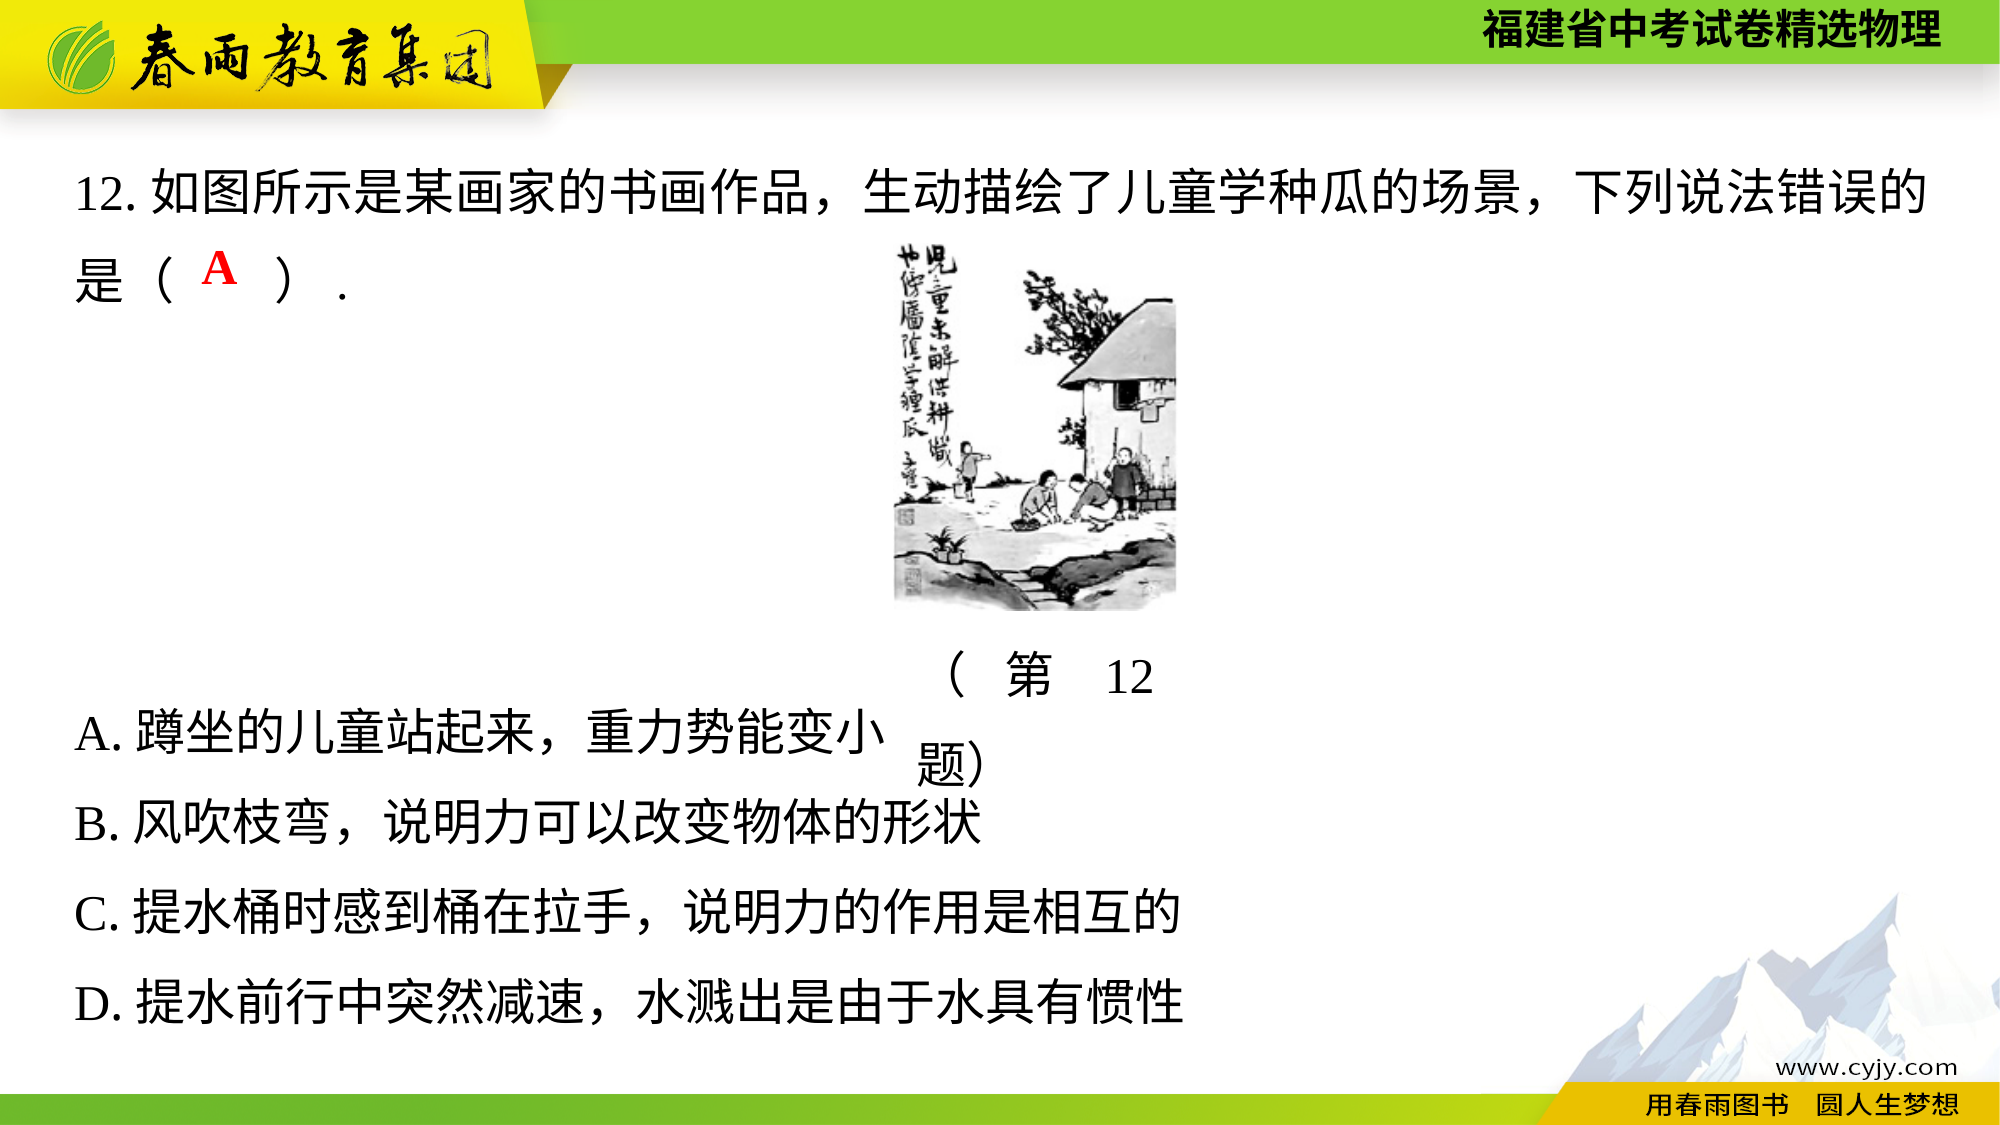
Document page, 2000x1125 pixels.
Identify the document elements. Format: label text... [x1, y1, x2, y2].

text_box A [186, 226, 253, 302]
text_box （第12题） [901, 616, 1182, 711]
picture [0, 0, 2000, 1125]
list 12.如图所示是某画家的书画作品，生动描绘了儿童学种瓜的场景，下列说法错误的是（ ）. A.蹲坐的儿童站起来，重力势能变小 B.风吹枝弯，说明力可以改变物体的形状 C.提水桶时感到桶在拉手，说明力的作用是相互的 D.提水前行中突然减速，水溅出是由于水具有惯性 [59, 122, 1944, 1047]
